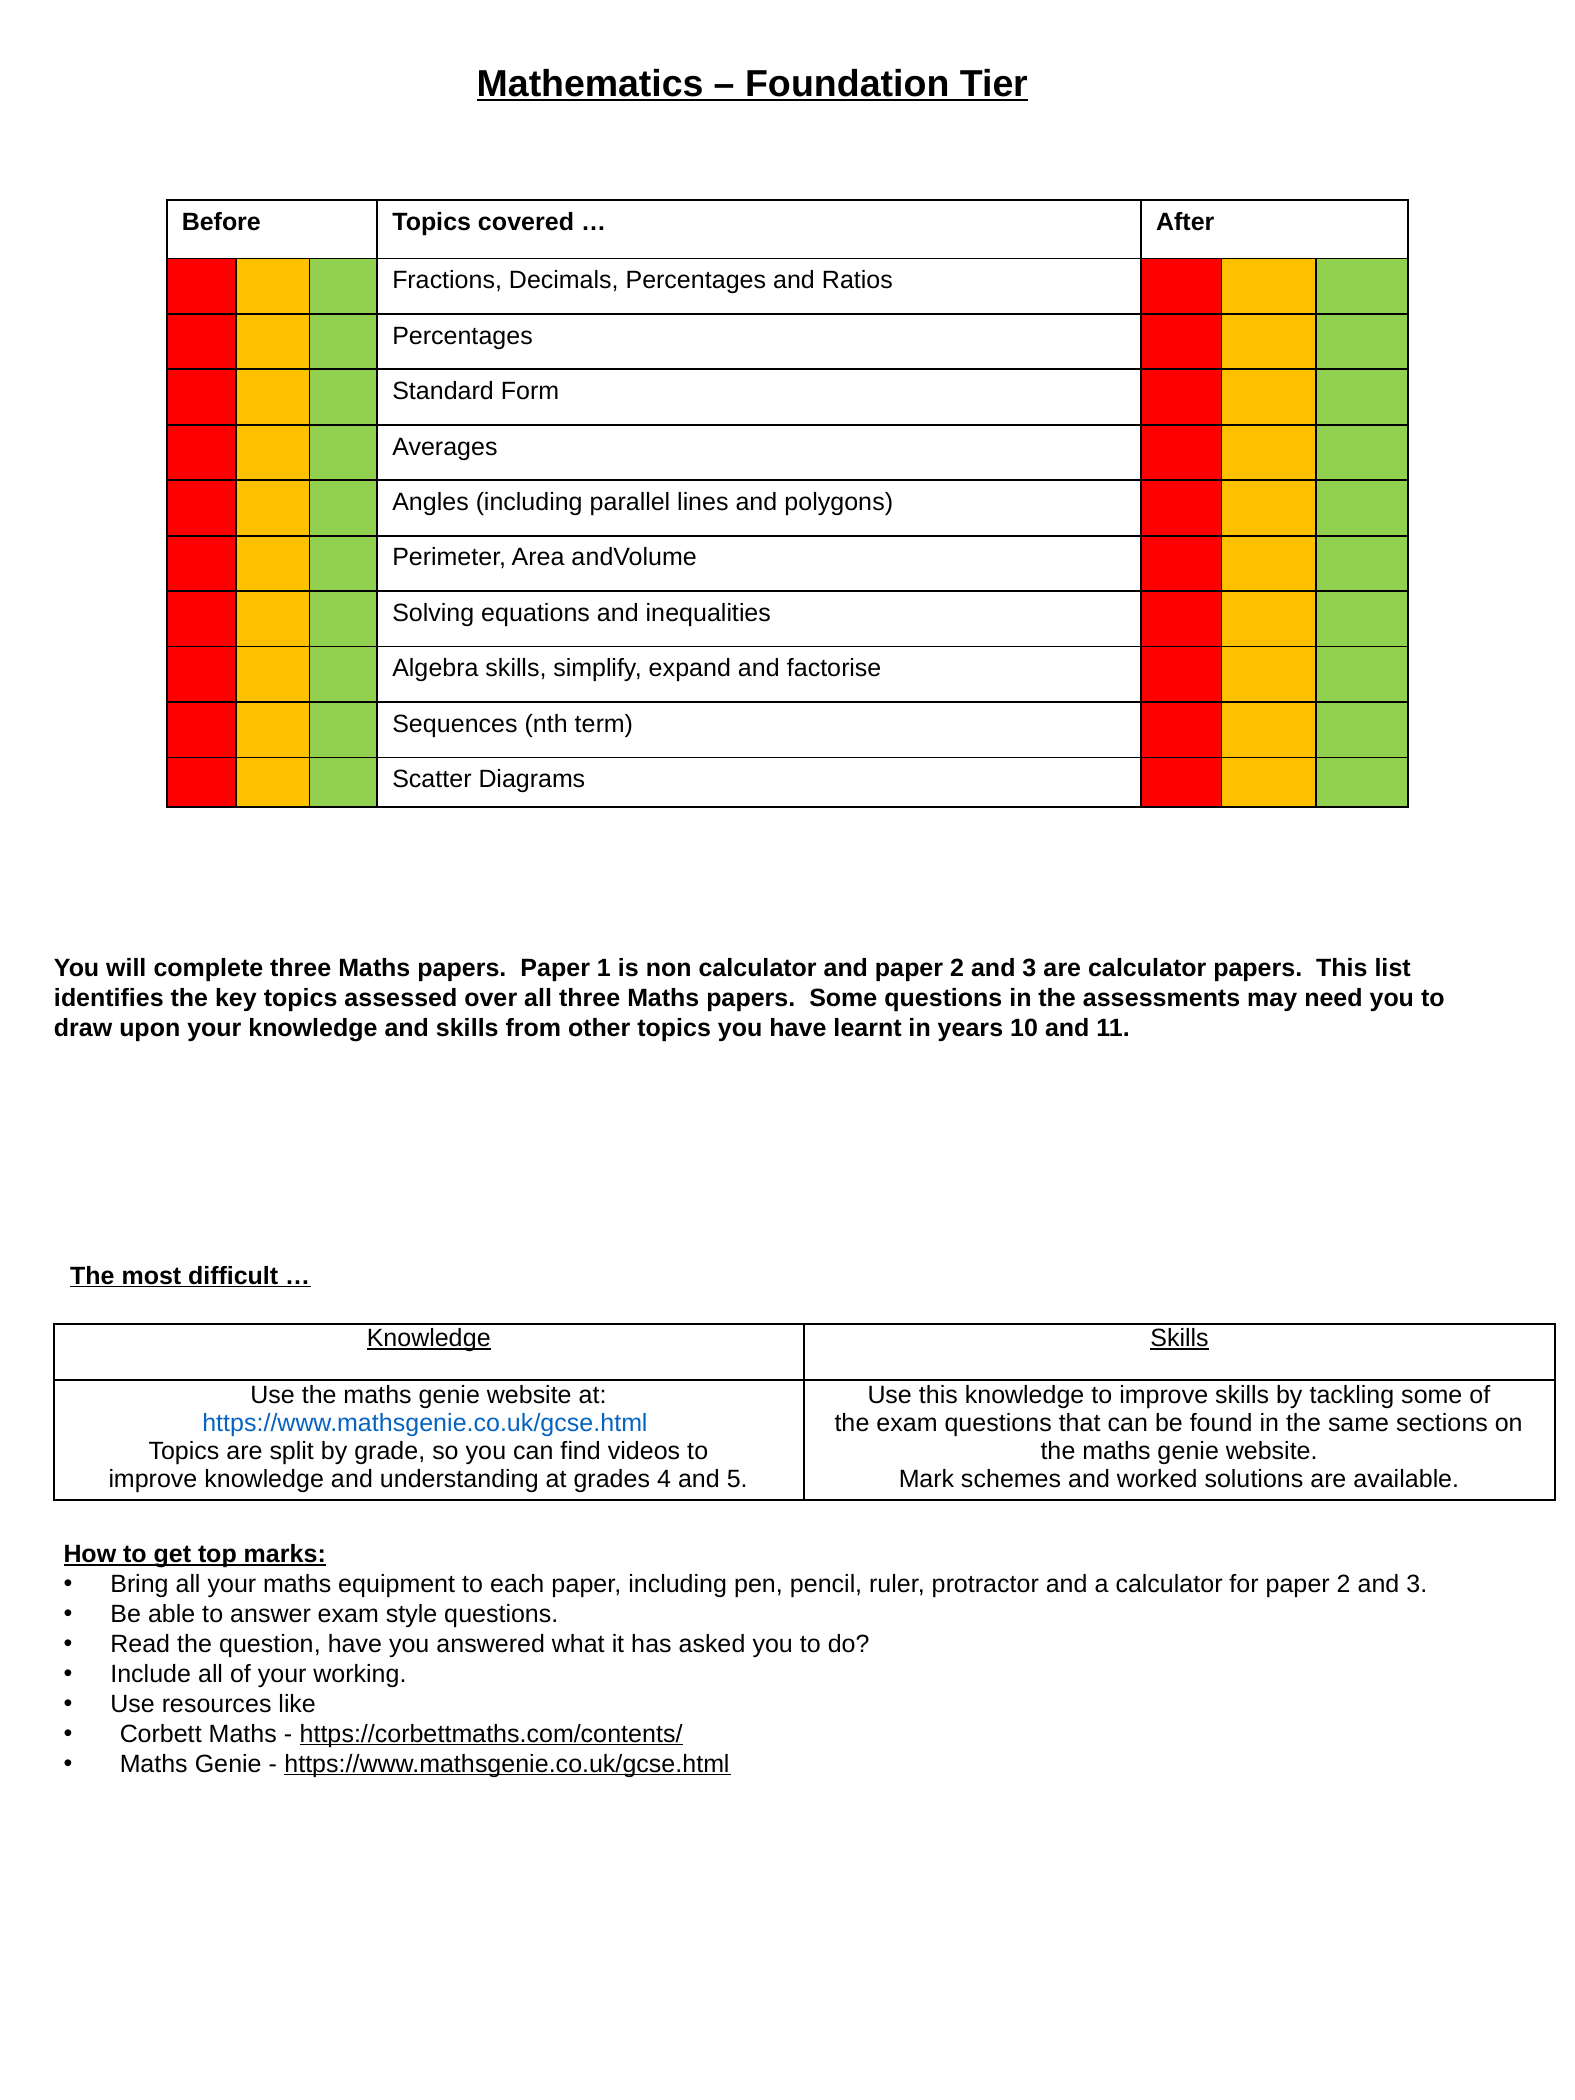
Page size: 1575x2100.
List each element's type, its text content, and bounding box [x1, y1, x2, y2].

table_cell [168, 537, 235, 590]
text_box The most difficult … [55, 1252, 707, 1297]
table_cell [168, 315, 235, 368]
table_cell Percentages [378, 315, 1140, 368]
table_cell [237, 426, 309, 479]
table_cell [237, 647, 309, 701]
table_cell Sequences (nth term) [378, 703, 1140, 757]
table_cell [310, 370, 376, 424]
table_cell [237, 703, 309, 757]
table_cell [1142, 315, 1221, 368]
table_cell [1317, 647, 1407, 701]
table_cell [1142, 481, 1221, 535]
text_box Mathematics – Foundation Tier [461, 52, 1114, 112]
table_cell [237, 537, 309, 590]
table_cell [1222, 426, 1315, 479]
table_cell [1317, 426, 1407, 479]
table_cell [237, 592, 309, 646]
table_cell Scatter Diagrams [378, 758, 1140, 806]
text_box You will complete three Maths papers. Paper 1 is non calculator and paper 2 and 3 are calculator papers. This list identifies the key topics assessed over all three Maths papers. Some questions in the assessments may need you to draw upon your knowledge and skills from other topics you have learnt in years 10 and 11. [38, 943, 1513, 1049]
table_cell [1222, 592, 1315, 646]
table_cell [1317, 703, 1407, 757]
table_cell [1142, 537, 1221, 590]
table_cell [237, 259, 309, 313]
table_cell [1222, 315, 1315, 368]
table_cell [237, 370, 309, 424]
table_cell [1222, 370, 1315, 424]
table_header After [1142, 201, 1407, 258]
table_cell [1222, 481, 1315, 535]
table_cell [1317, 370, 1407, 424]
table_cell [168, 481, 235, 535]
table_cell [1317, 758, 1407, 806]
table_cell [1142, 647, 1221, 701]
table_header Skills [805, 1325, 1554, 1379]
table_cell [310, 259, 376, 313]
table_cell [168, 647, 235, 701]
table_cell [310, 537, 376, 590]
table_cell [1222, 758, 1315, 806]
table_cell [168, 426, 235, 479]
table_cell [310, 647, 376, 701]
table_cell [1222, 703, 1315, 757]
table_cell [1142, 758, 1221, 806]
table_cell [237, 758, 309, 806]
table_cell Averages [378, 426, 1140, 479]
table_cell [1222, 537, 1315, 590]
table_header Knowledge [55, 1325, 803, 1379]
table_cell [1142, 703, 1221, 757]
table_cell [1317, 537, 1407, 590]
table_cell [168, 370, 235, 424]
table_cell [1222, 647, 1315, 701]
table_cell [1142, 426, 1221, 479]
table_cell Fractions, Decimals, Percentages and Ratios [378, 259, 1140, 313]
text_box How to get top marks: Bring all your maths equipment to each paper, including pen, pencil, ruler, protractor and a calculator for paper 2 and 3. Be able to answer exam style questions. Read the question, have you answered what it has asked you to do? Include all of your working. Use resources like Corbett Maths - https://corbettmaths.com/contents/ Maths Genie - https://www.mathsgenie.co.uk/gcse.html [48, 1530, 1452, 1845]
table_cell [1222, 259, 1315, 313]
table_cell Standard Form [378, 370, 1140, 424]
table_cell [310, 315, 376, 368]
table_cell Use the maths genie website at:https://www.mathsgenie.co.uk/gcse.html Topics are split by grade, so you can find videos to improve knowledge and understanding at grades 4 and 5. [55, 1381, 803, 1499]
table_cell [1317, 592, 1407, 646]
table_cell [1142, 370, 1221, 424]
table_cell [310, 481, 376, 535]
table_header Before [168, 201, 376, 258]
table_cell Solving equations and inequalities [378, 592, 1140, 646]
table_cell Angles (including parallel lines and polygons) [378, 481, 1140, 535]
table_cell [168, 592, 235, 646]
table_cell [1142, 259, 1221, 313]
table_cell [1142, 592, 1221, 646]
table_cell [168, 259, 235, 313]
table_cell [310, 703, 376, 757]
table_cell [1317, 481, 1407, 535]
table_cell Use this knowledge to improve skills by tackling some of the exam questions that can be found in the same sections on the maths genie website. Mark schemes and worked solutions are available. [805, 1381, 1554, 1499]
table_cell [1317, 315, 1407, 368]
table_header Topics covered … [378, 201, 1140, 258]
table_cell [310, 758, 376, 806]
table_cell [310, 426, 376, 479]
table_cell [310, 592, 376, 646]
table_cell [237, 315, 309, 368]
table_cell [1317, 259, 1407, 313]
table_cell [237, 481, 309, 535]
table_cell Algebra skills, simplify, expand and factorise [378, 647, 1140, 701]
table_cell Perimeter, Area andVolume [378, 537, 1140, 590]
table_cell [168, 703, 235, 757]
table_cell [168, 758, 235, 806]
